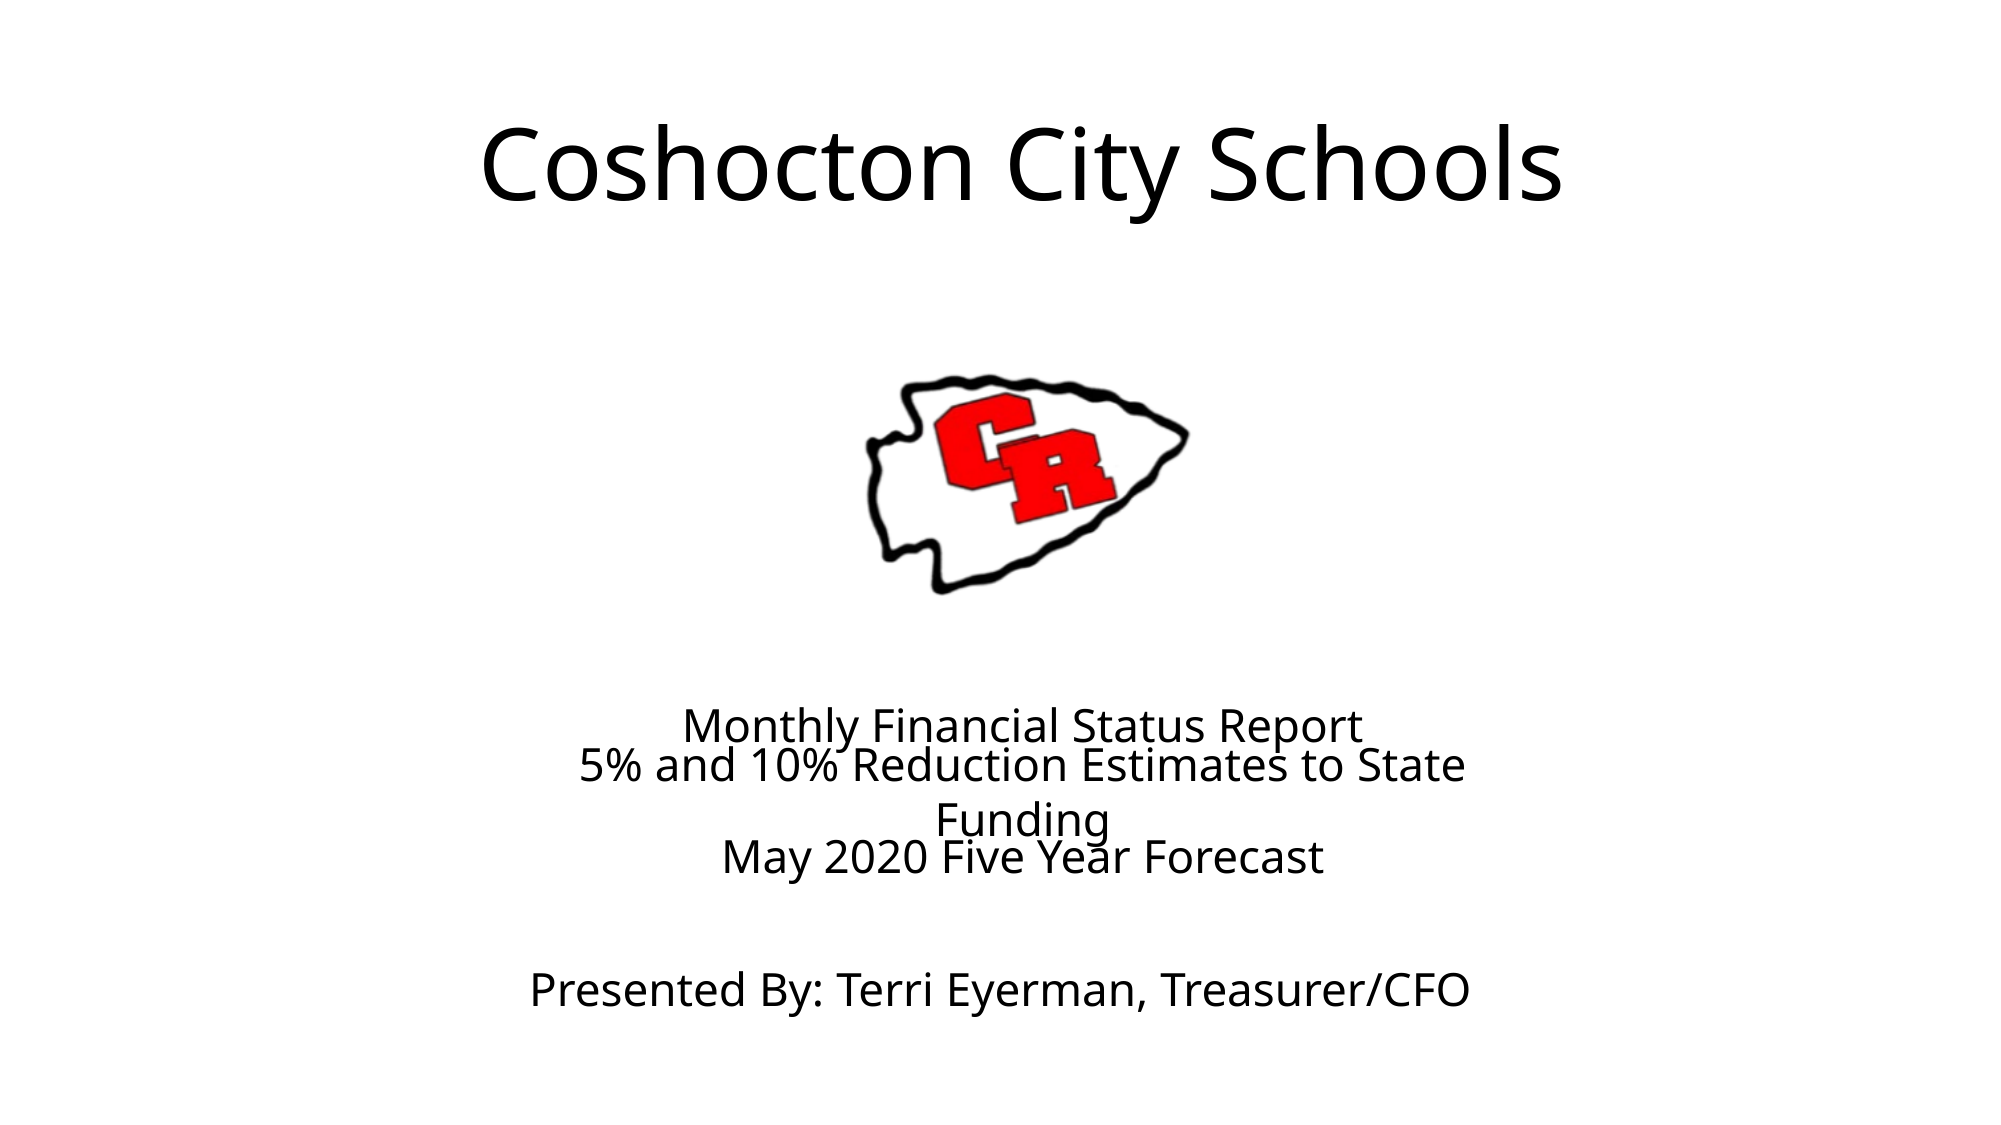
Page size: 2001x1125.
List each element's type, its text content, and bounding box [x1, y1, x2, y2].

subtitle Presented By: Terri Eyerman, Treasurer/CFO [250, 959, 1751, 1032]
picture [760, 318, 1240, 625]
text_box 5% and 10% Reduction Estimates to State Funding [537, 728, 1509, 819]
title Coshocton City Schools [283, 97, 1762, 230]
text_box Monthly Financial Status Report [608, 689, 1438, 728]
text_box May 2020 Five Year Forecast [537, 819, 1509, 890]
